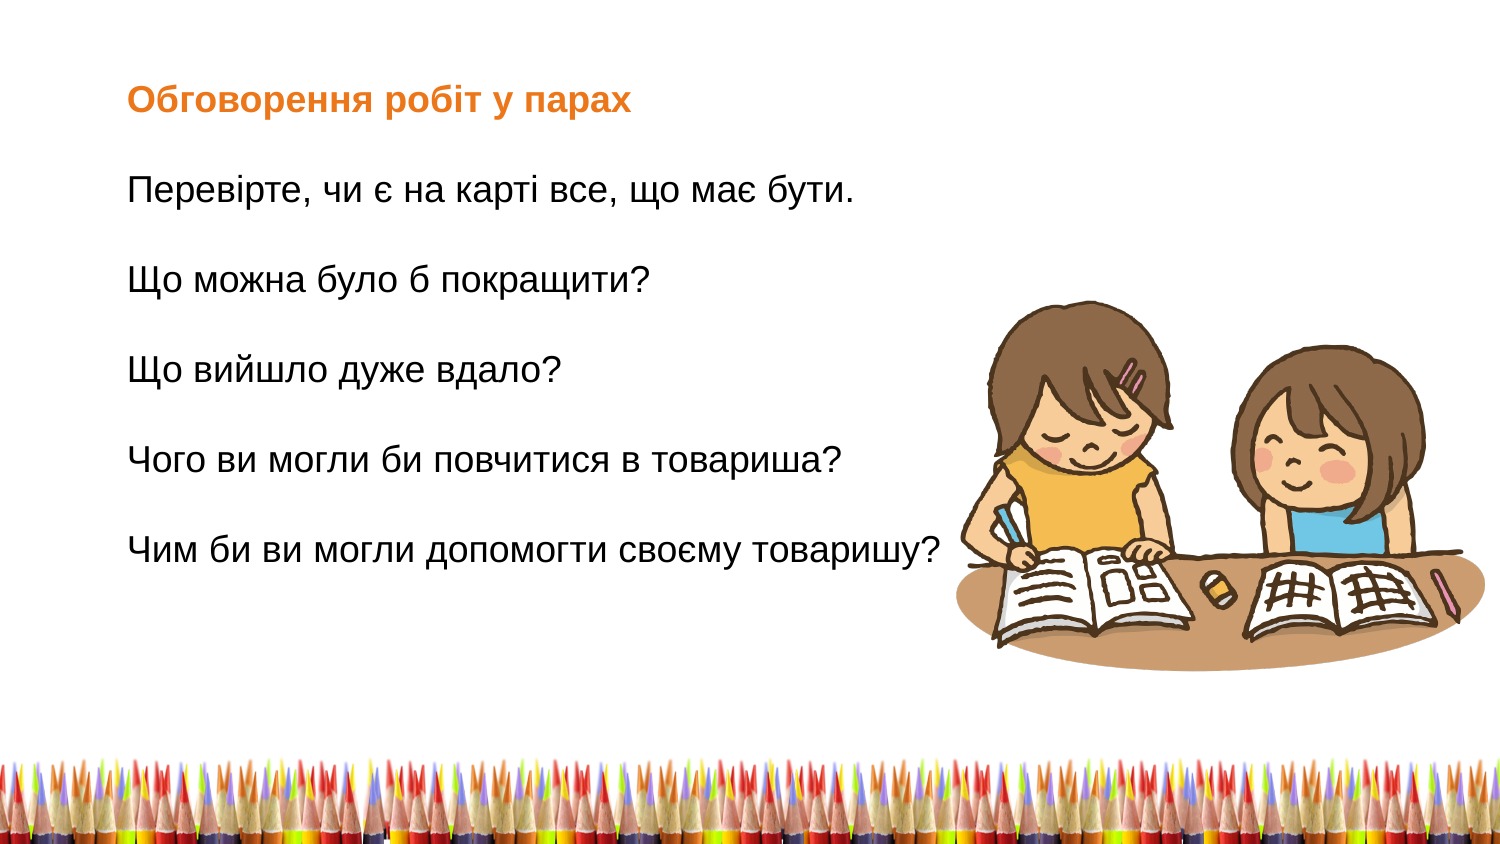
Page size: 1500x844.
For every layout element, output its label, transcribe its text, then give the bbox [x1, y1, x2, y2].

text_box Обговорення робіт у парах Перевірте, чи є на карті все, що має бути. Що можна було б покращити? Що вийшло дуже вдало? Чого ви могли би повчитися в товариша? Чим би ви могли допомогти своєму товаришу? [112, 67, 1093, 623]
picture [0, 208, 1500, 844]
